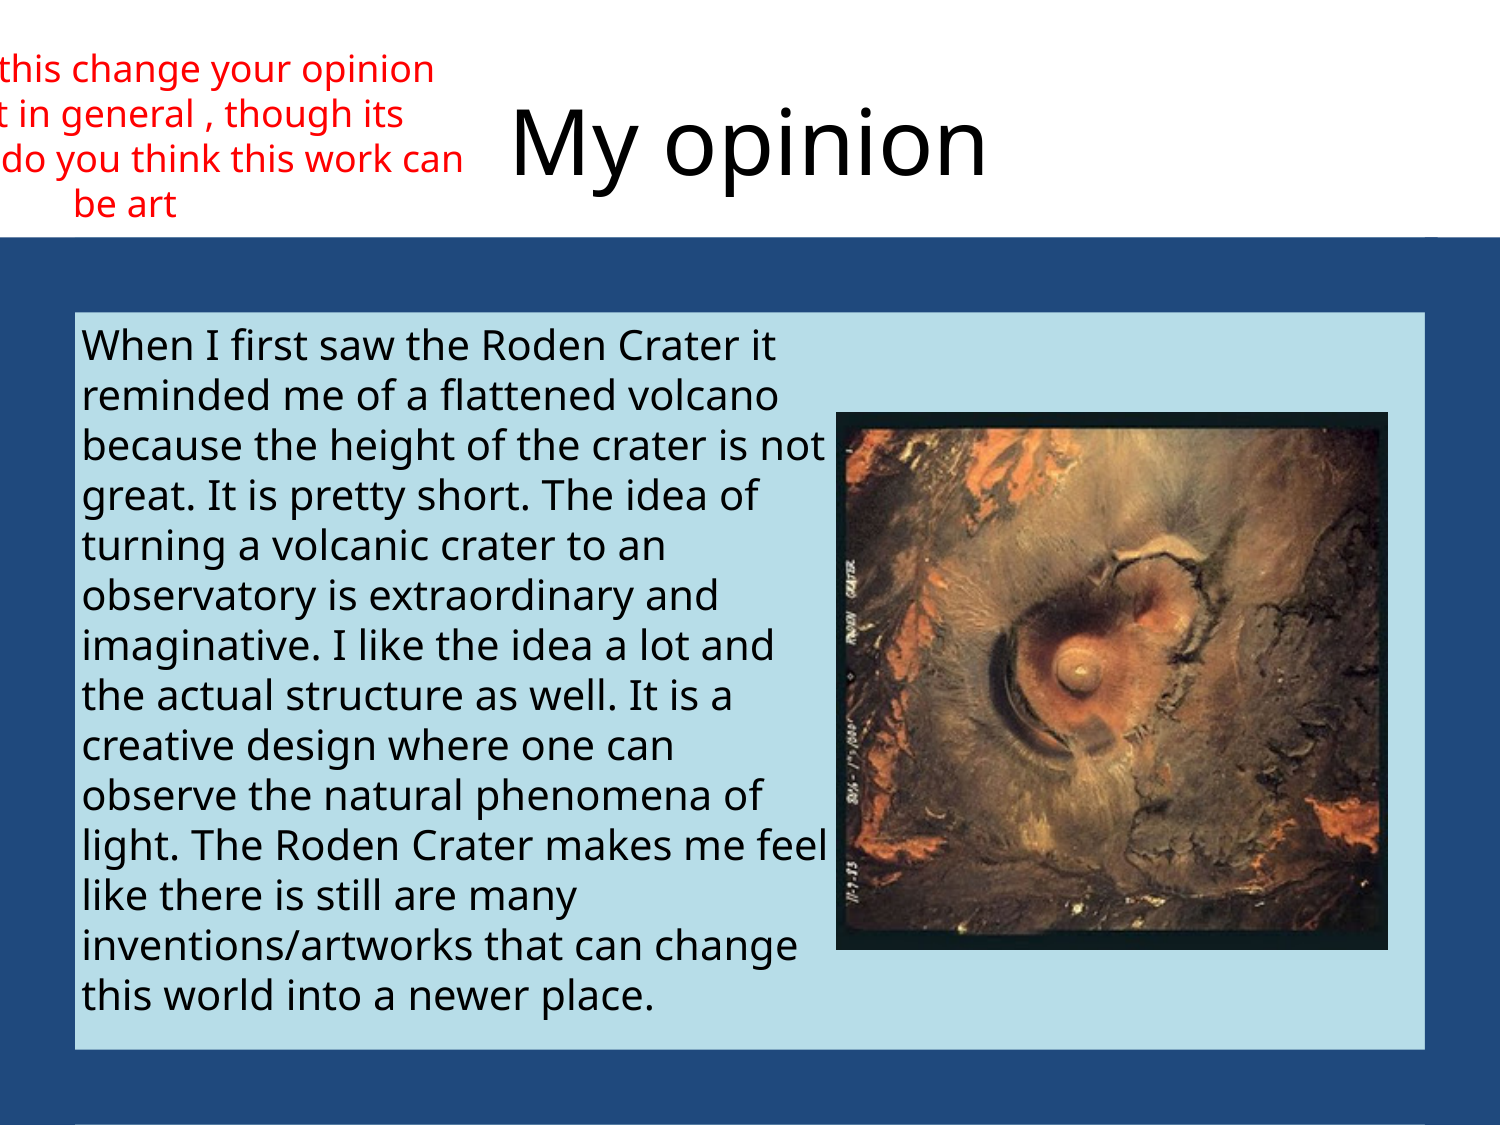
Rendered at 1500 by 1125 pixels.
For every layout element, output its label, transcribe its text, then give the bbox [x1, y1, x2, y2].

text_box How does this change your opinion about art in general , though its imaginative do you think this work can be art [0, 37, 500, 233]
text_box [75, 313, 1424, 1049]
text_box [75, 237, 1438, 313]
text_box [1424, 237, 1500, 1125]
title My opinion [74, 44, 1426, 234]
text_box [0, 237, 75, 1125]
text_box When I first saw the Roden Crater it reminded me of a flattened volcano because the height of the crater is not great. It is pretty short. The idea of turning a volcanic crater to an observatory is extraordinary and imaginative. I like the idea a lot and the actual structure as well. It is a creative design where one can observe the natural phenomena of light. The Roden Crater makes me feel like there is still are many inventions/artworks that can change this world into a newer place. [74, 312, 838, 996]
picture [835, 412, 1388, 951]
text_box [75, 1049, 1438, 1125]
